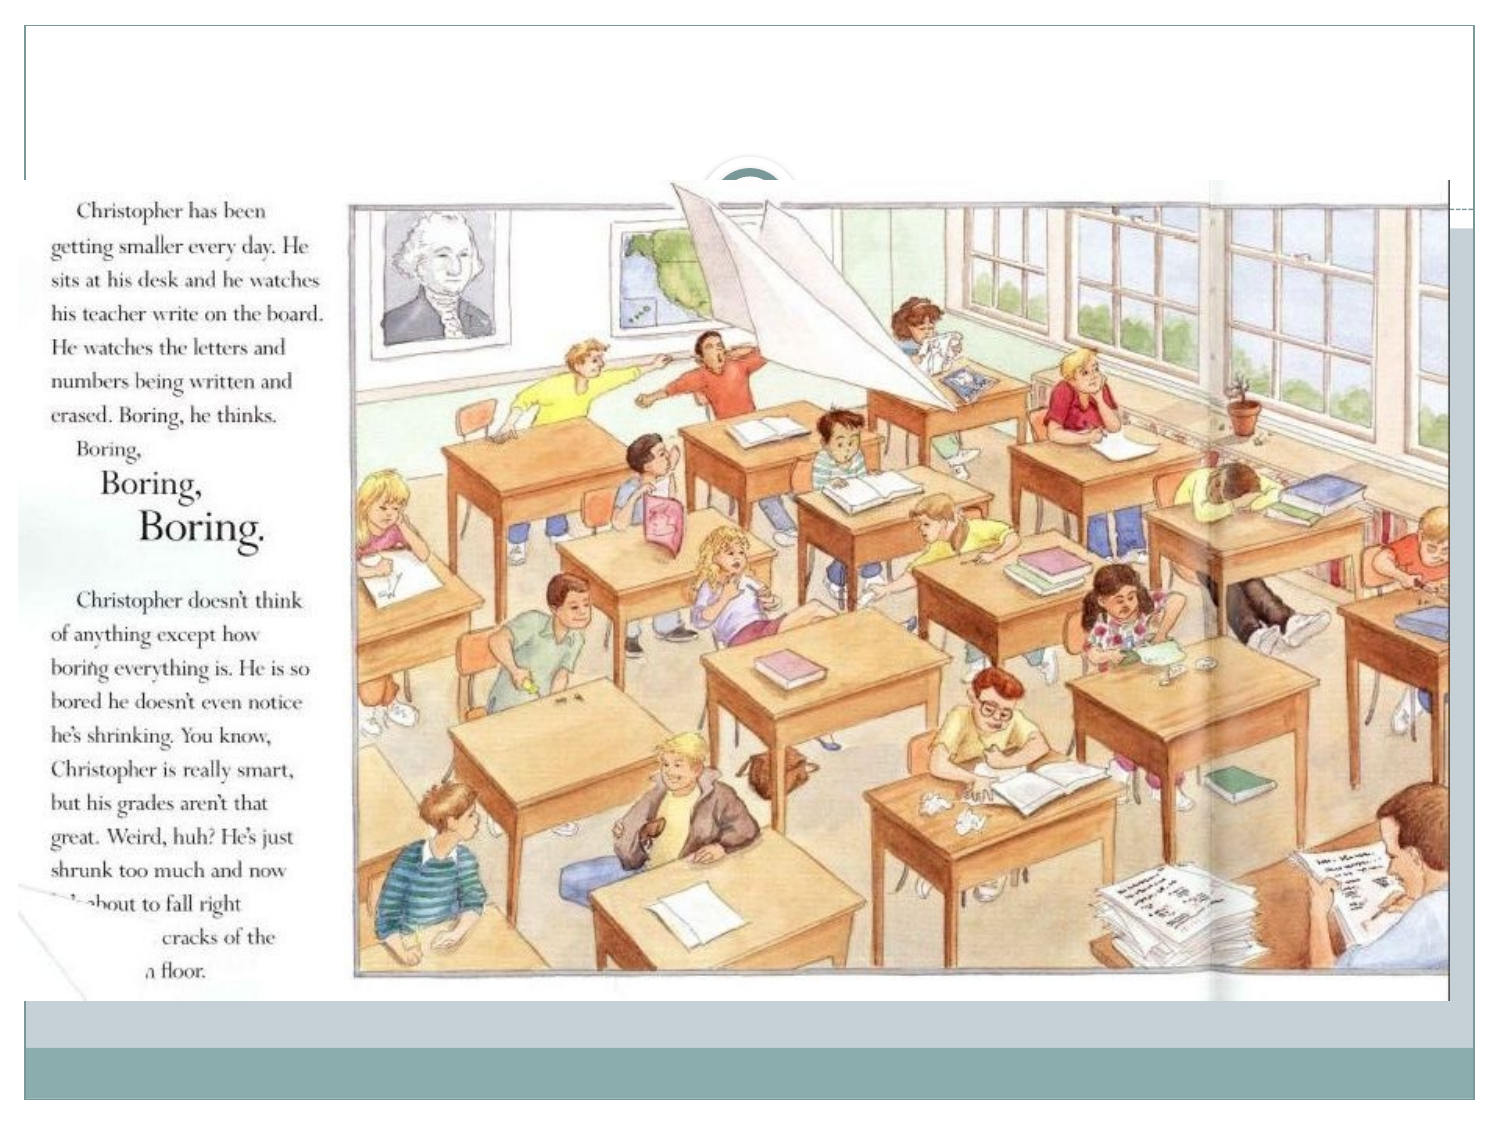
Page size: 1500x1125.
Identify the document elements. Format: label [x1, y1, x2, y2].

picture [17, 179, 1450, 1001]
